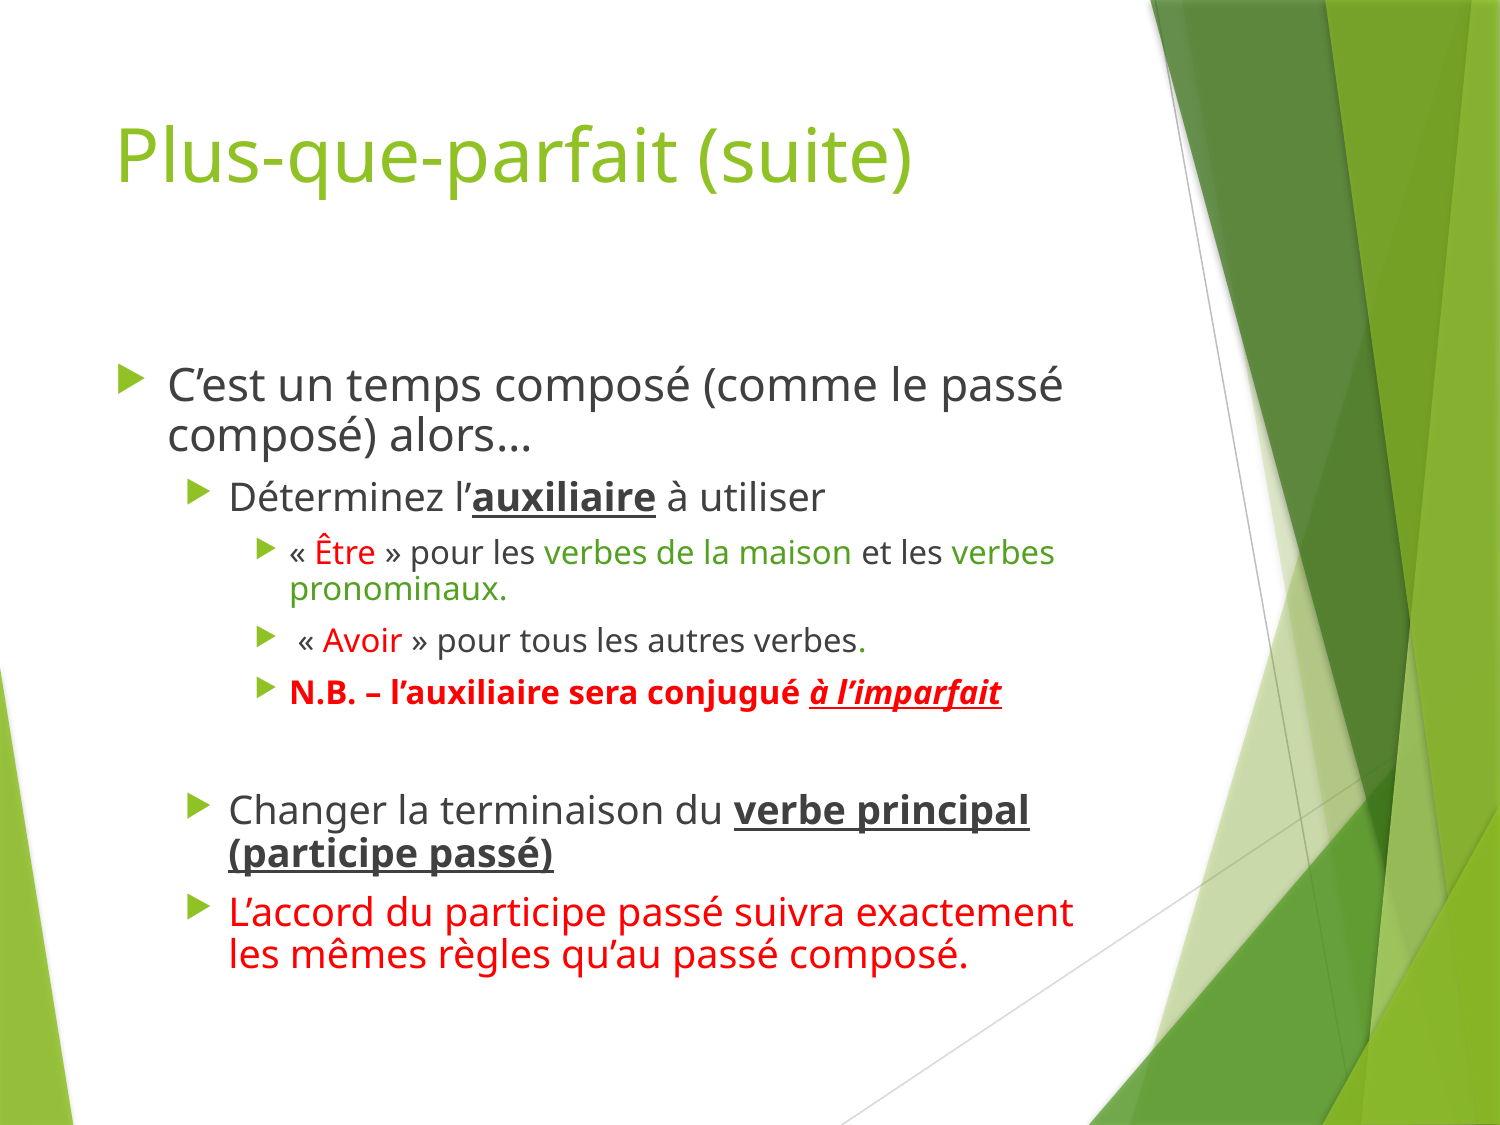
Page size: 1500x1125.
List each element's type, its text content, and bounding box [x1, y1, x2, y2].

list C’est un temps composé (comme le passé composé) alors… Déterminez l’auxiliaire à utiliser « Être » pour les verbes de la maison et les verbes pronominaux. « Avoir » pour tous les autres verbes. N.B. – l’auxiliaire sera conjugué à l’imparfait Changer la terminaison du verbe principal (participe passé) L’accord du participe passé suivra exactement les mêmes règles qu’au passé composé. [99, 354, 1142, 992]
title Plus-que-parfait (suite) [99, 99, 1142, 317]
